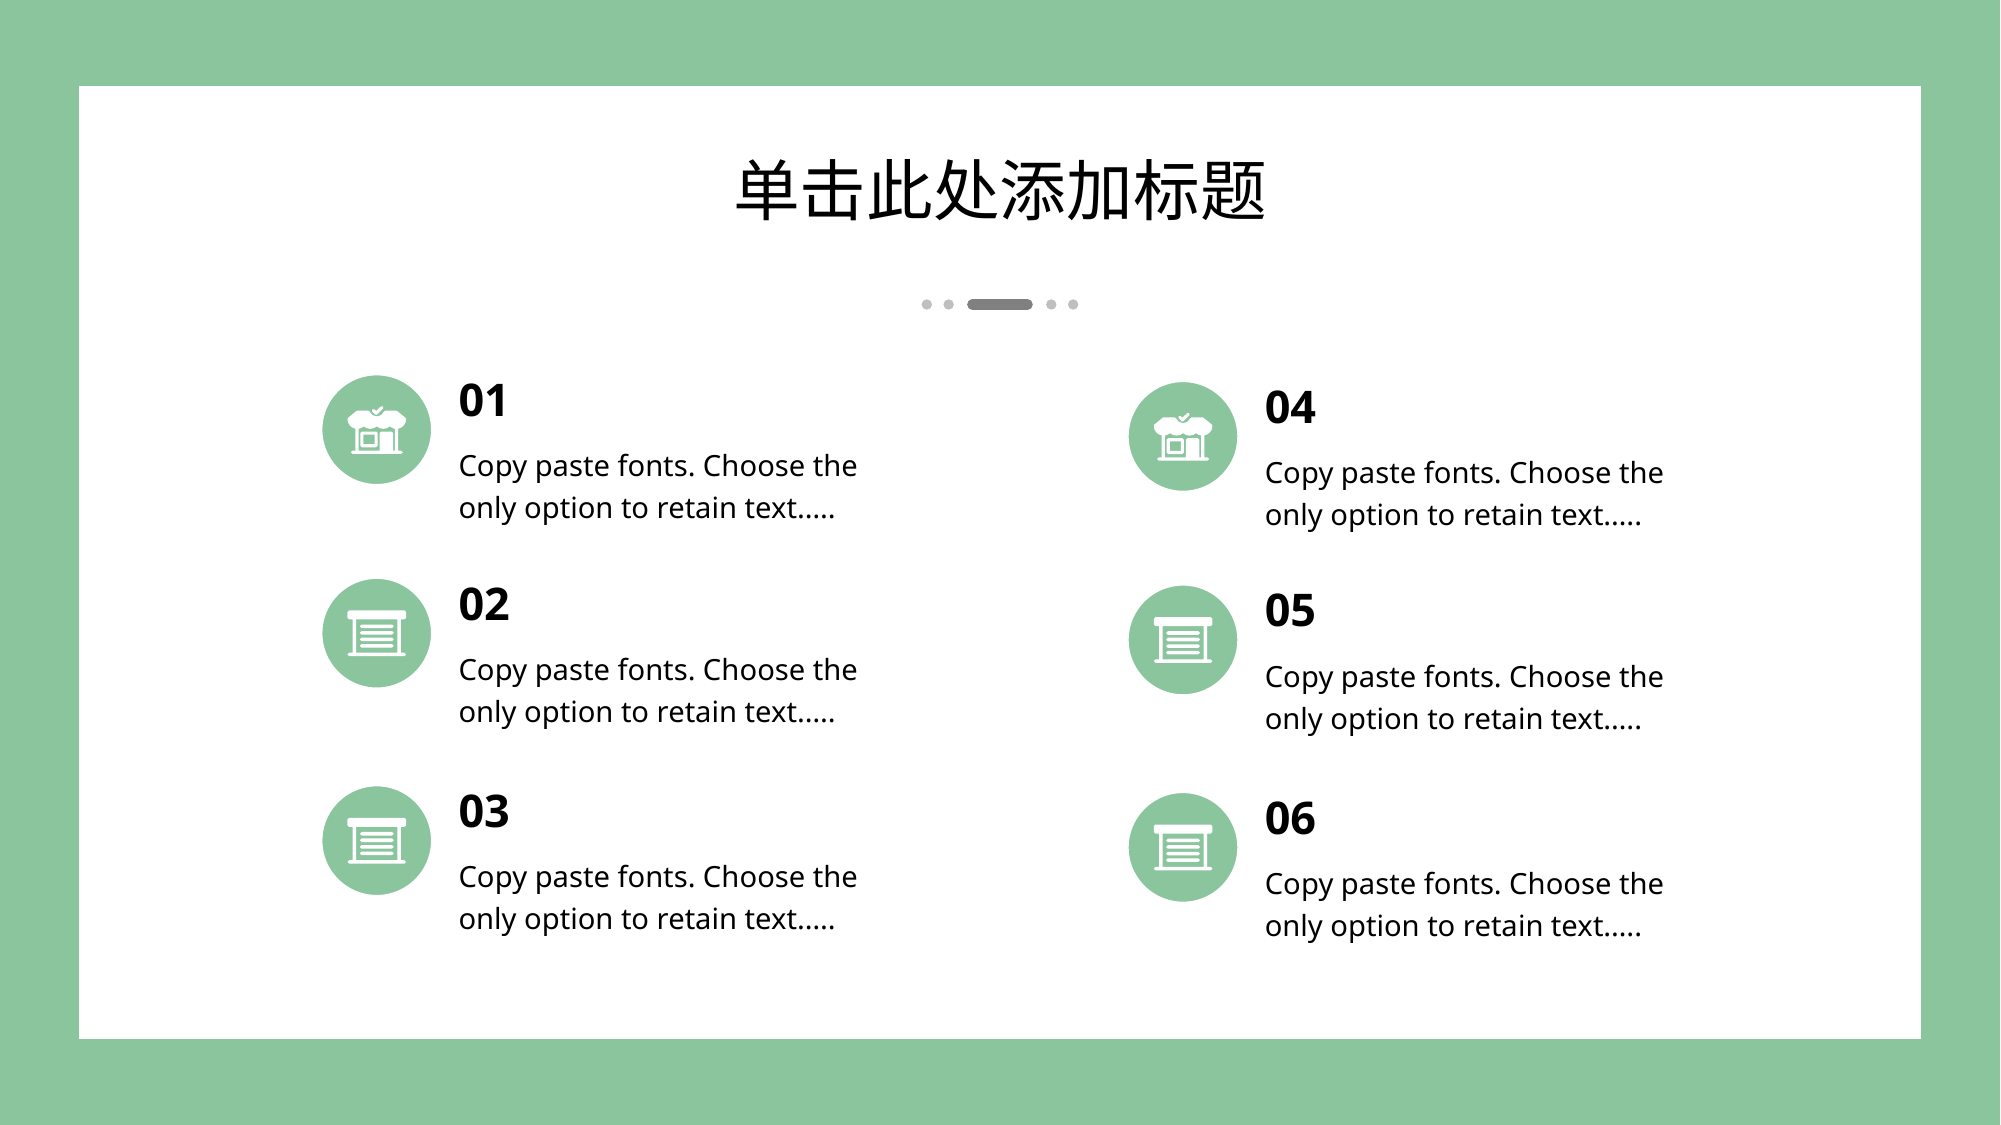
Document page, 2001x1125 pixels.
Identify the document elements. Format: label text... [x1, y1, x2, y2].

text_box 05 [1249, 574, 1734, 644]
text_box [1123, 377, 1242, 496]
text_box 06 [1249, 781, 1734, 851]
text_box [1123, 580, 1242, 699]
text_box [86, 94, 1913, 1031]
text_box Copy paste fonts. Choose the only option to retain text.…. [1249, 644, 1734, 727]
text_box Copy paste fonts. Choose the only option to retain text.…. [443, 434, 928, 517]
text_box 01 [443, 364, 928, 434]
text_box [317, 370, 436, 489]
text_box Copy paste fonts. Choose the only option to retain text.…. [443, 637, 928, 721]
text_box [1123, 788, 1242, 907]
text_box Copy paste fonts. Choose the only option to retain text.…. [443, 845, 928, 928]
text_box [317, 781, 436, 900]
text_box 04 [1249, 370, 1734, 440]
text_box 03 [443, 774, 928, 845]
text_box 02 [443, 567, 928, 637]
text_box 单击此处添加标题 [110, 129, 1890, 247]
text_box Copy paste fonts. Choose the only option to retain text.…. [1249, 440, 1734, 524]
text_box Copy paste fonts. Choose the only option to retain text.…. [1249, 851, 1734, 935]
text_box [317, 574, 436, 693]
